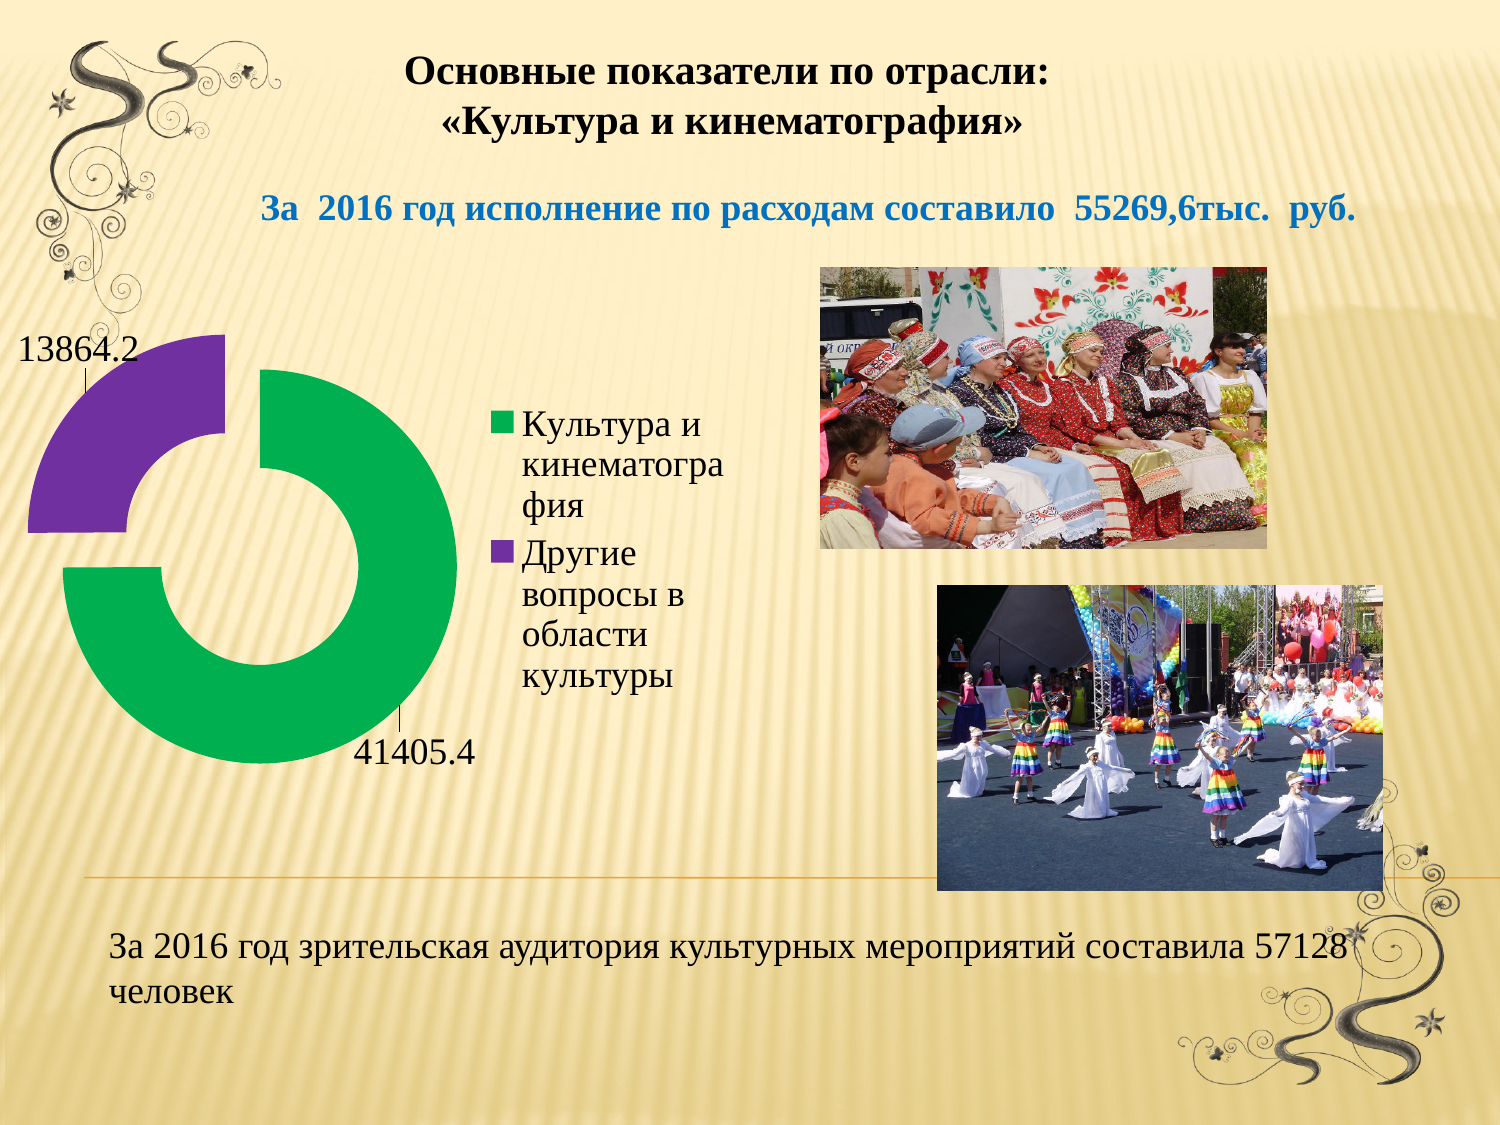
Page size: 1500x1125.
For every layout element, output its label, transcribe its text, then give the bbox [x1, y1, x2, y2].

text_box Основные показатели по отрасли: «Культура и кинематография» [324, 35, 1289, 150]
chart [5, 252, 751, 847]
picture [0, 23, 317, 364]
text_box За 2016 год исполнение по расходам составило 55269,6тыс. руб. [325, 175, 1500, 293]
picture [937, 585, 1500, 1102]
text_box За 2016 год зрительская аудитория культурных мероприятий составила 57128 человек [93, 913, 1126, 1019]
picture [820, 266, 1267, 549]
